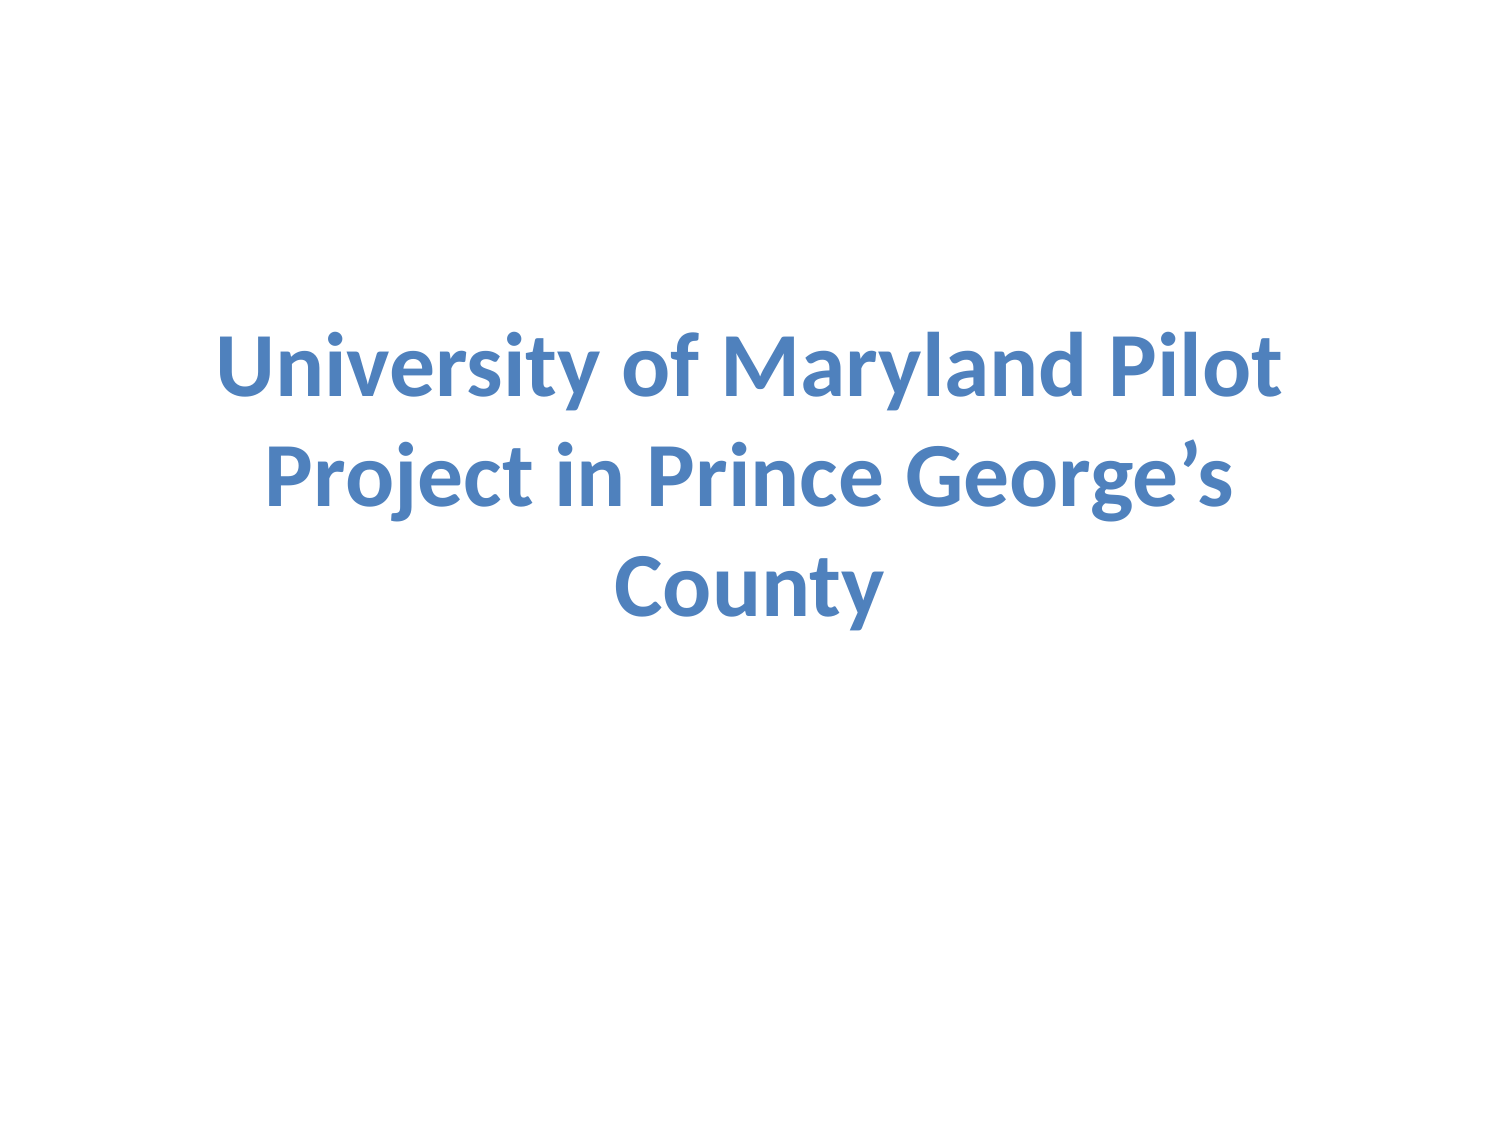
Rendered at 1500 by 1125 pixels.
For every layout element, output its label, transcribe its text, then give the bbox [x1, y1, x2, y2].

title University of Maryland Pilot Project in Prince George’s County [112, 349, 1388, 591]
